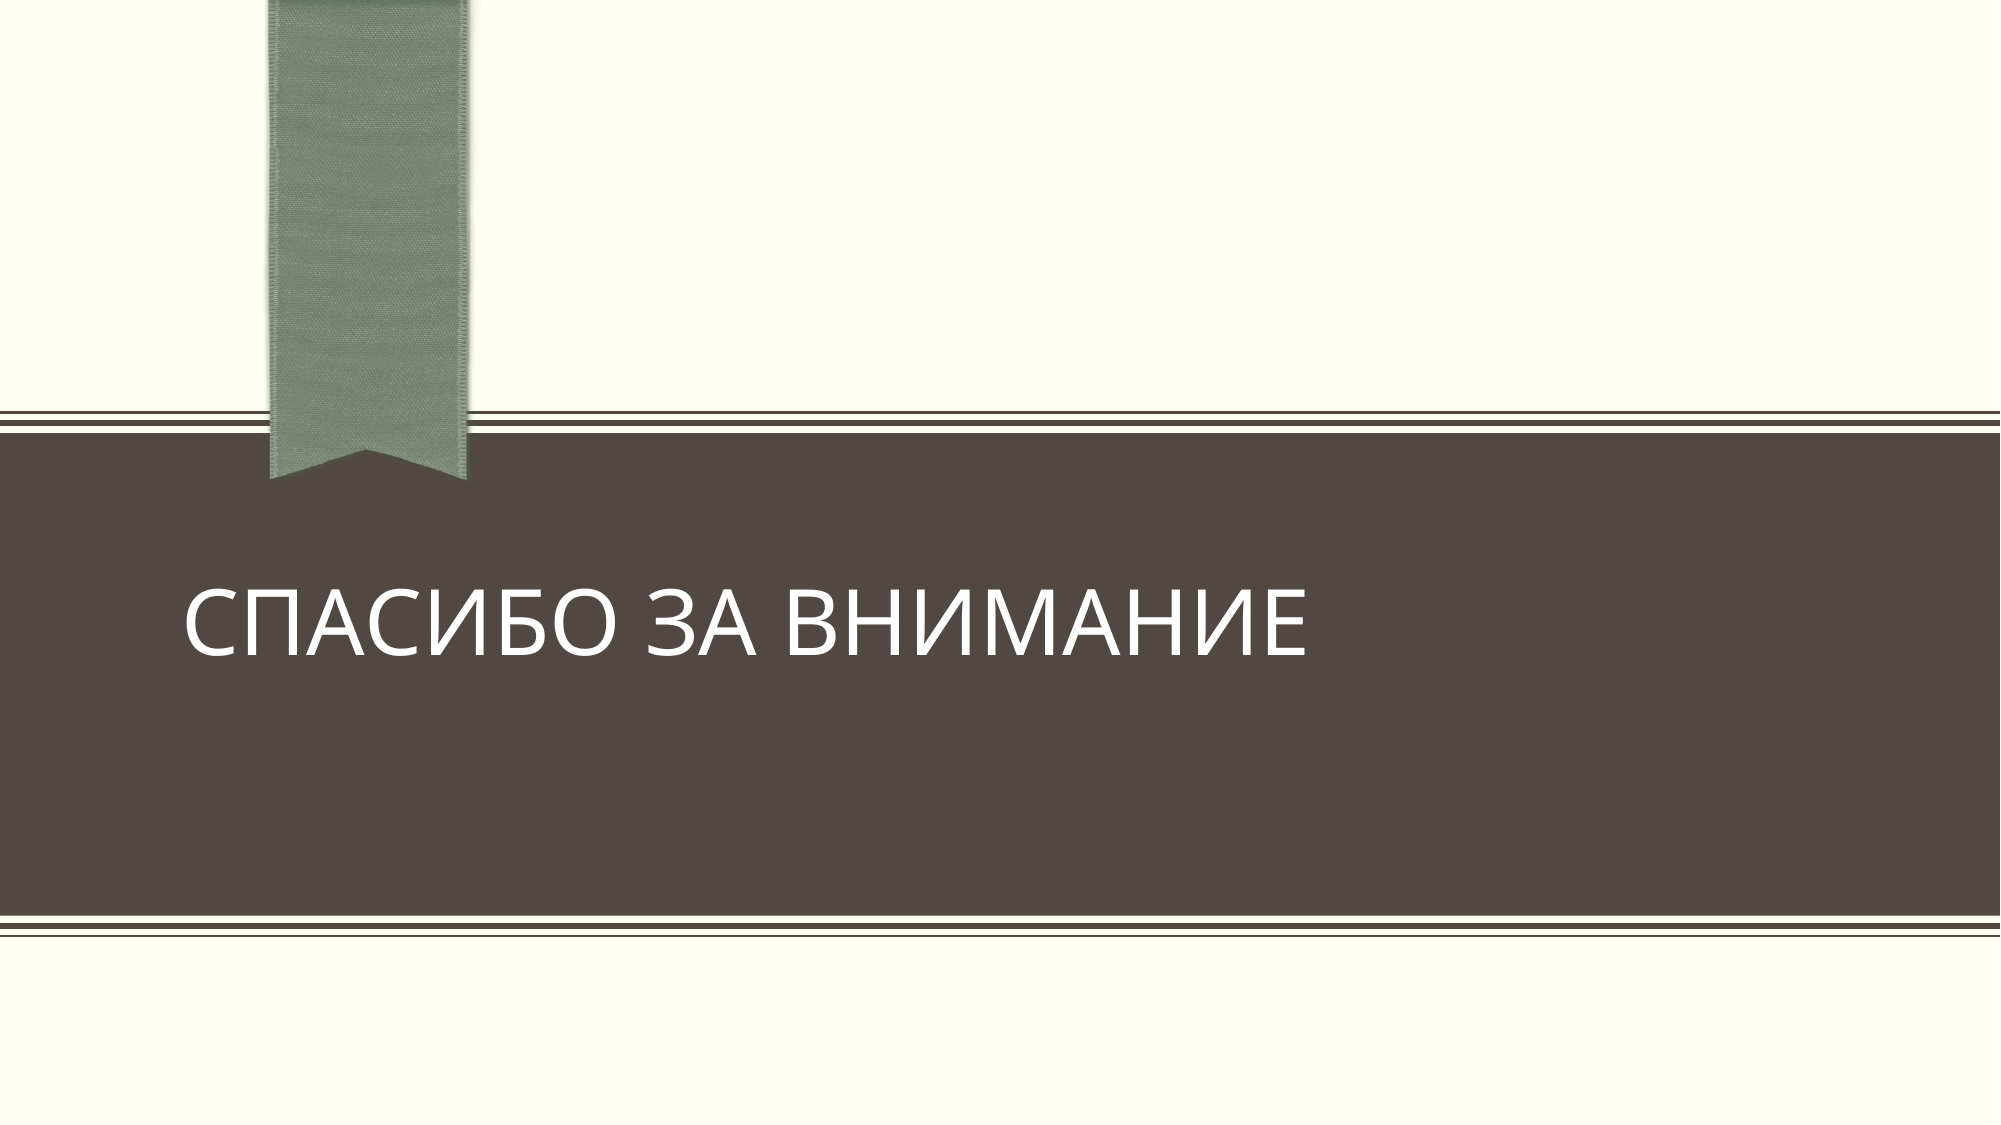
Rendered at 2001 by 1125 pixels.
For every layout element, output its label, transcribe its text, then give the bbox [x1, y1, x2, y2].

title Спасибо за внимание [181, 487, 1834, 764]
